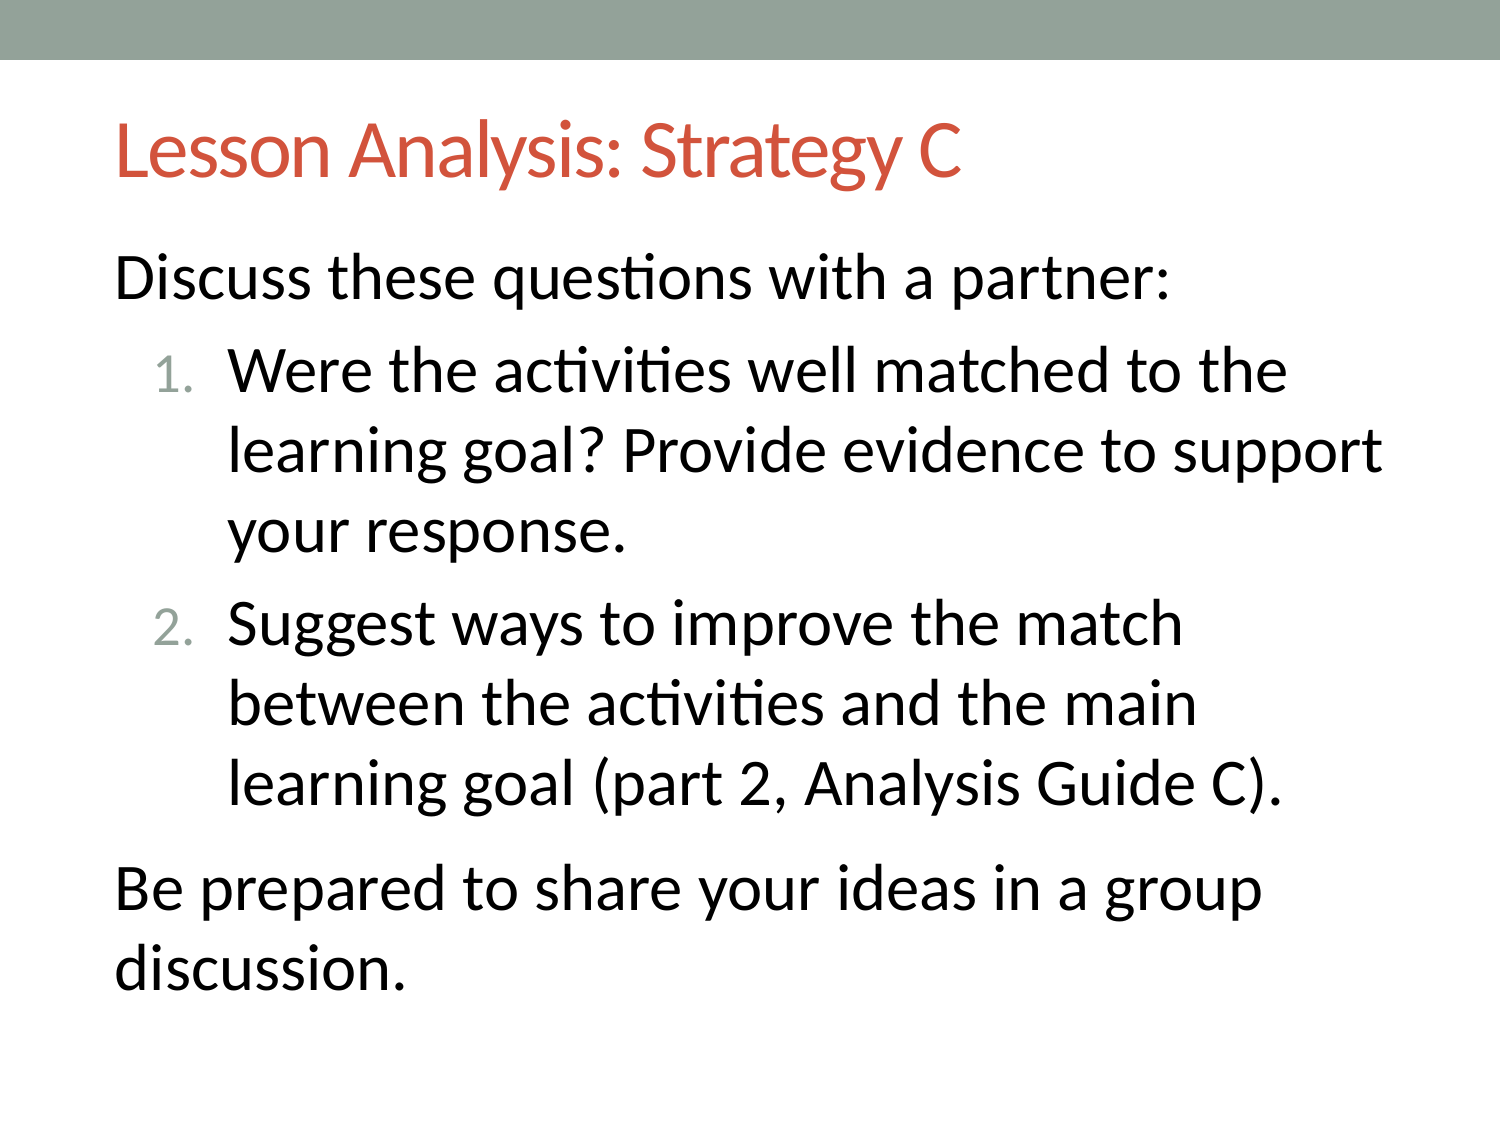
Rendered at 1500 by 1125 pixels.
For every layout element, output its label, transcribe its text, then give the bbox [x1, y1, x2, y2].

list Discuss these questions with a partner: Were the activities well matched to the learning goal? Provide evidence to support your response. Suggest ways to improve the match between the activities and the main learning goal (part 2, Analysis Guide C). Be prepared to share your ideas in a group discussion. [99, 224, 1425, 1025]
title Lesson Analysis: Strategy C [99, 62, 1425, 224]
